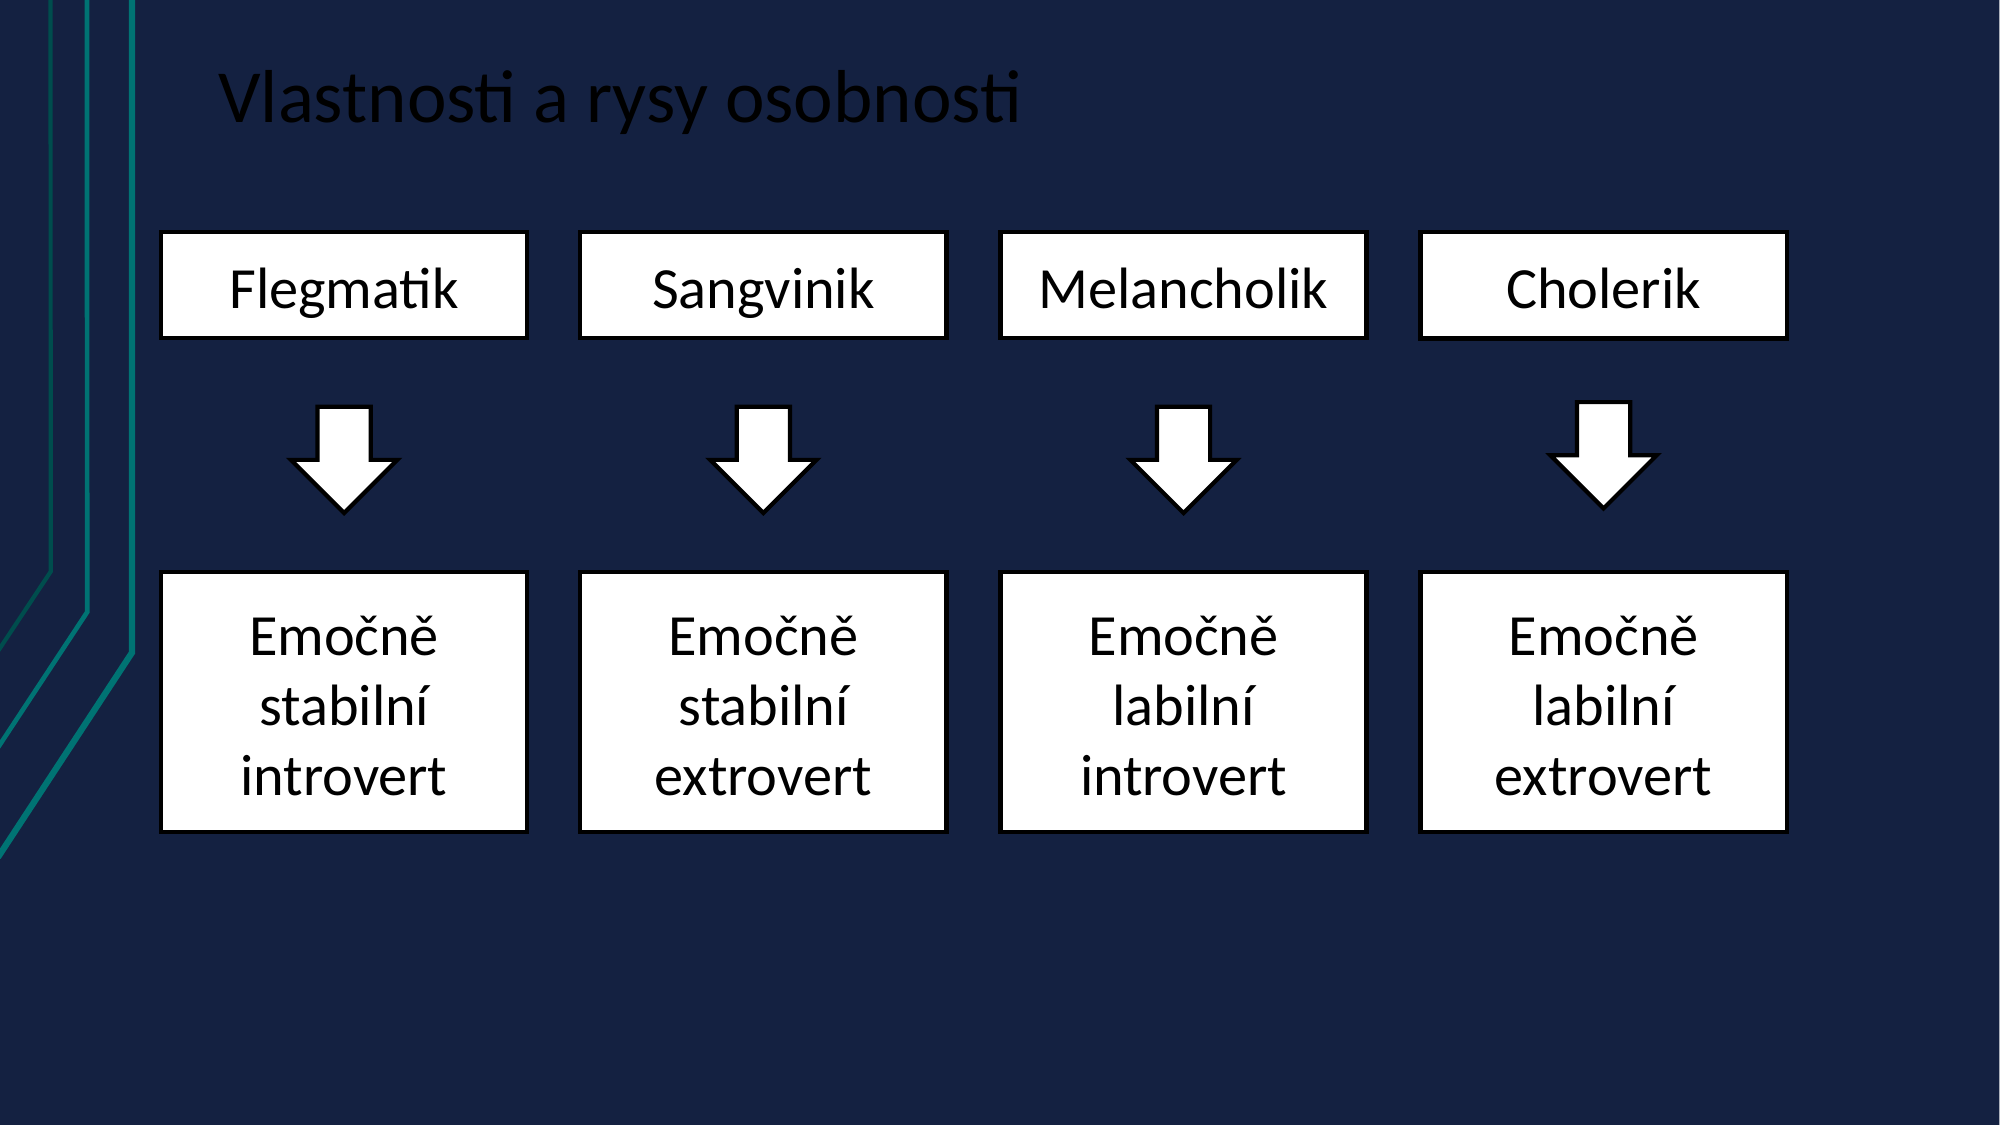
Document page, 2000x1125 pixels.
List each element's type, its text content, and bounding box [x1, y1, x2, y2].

text_box [1125, 404, 1242, 516]
text_box Cholerik [1418, 230, 1789, 341]
text_box [285, 404, 403, 516]
text_box [705, 404, 822, 516]
text_box Flegmatik [159, 230, 529, 340]
text_box [1545, 400, 1662, 512]
text_box Emočně labilní introvert [998, 570, 1369, 834]
text_box Emočně stabilní extrovert [578, 570, 949, 834]
title Vlastnosti a rysy osobnosti [198, 0, 1898, 149]
text_box Emočně labilní extrovert [1418, 570, 1789, 834]
text_box Emočně stabilní introvert [159, 570, 529, 834]
text_box Sangvinik [578, 230, 949, 340]
text_box Melancholik [998, 230, 1369, 340]
